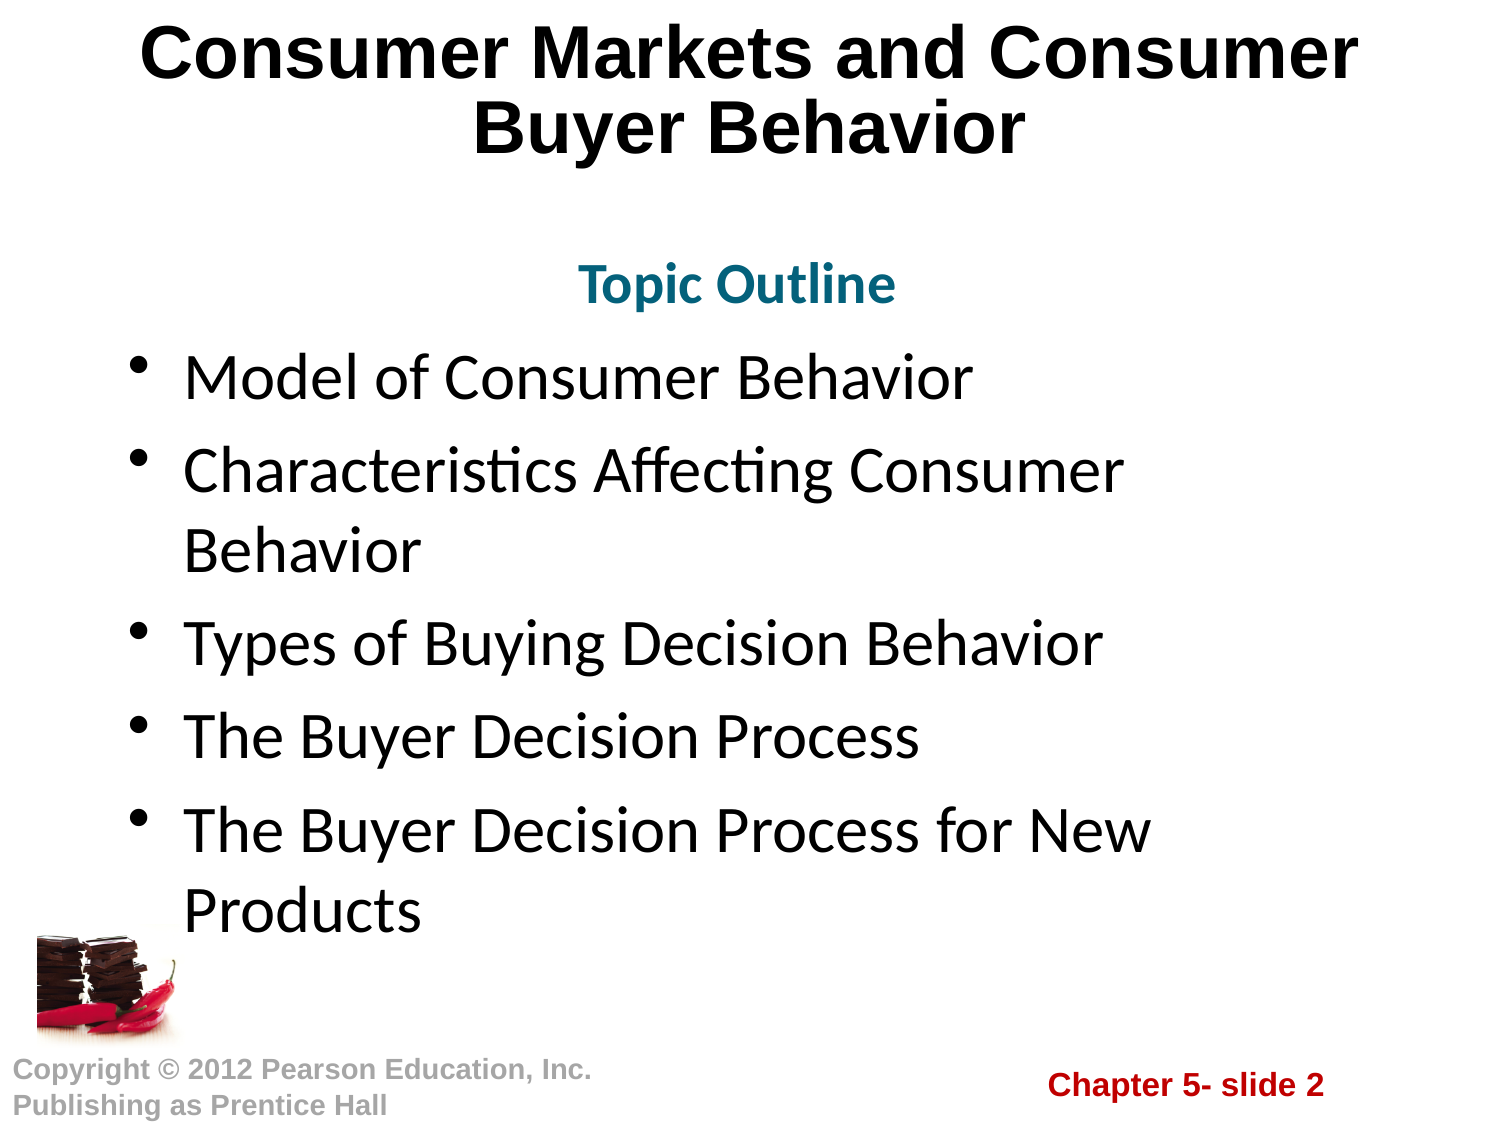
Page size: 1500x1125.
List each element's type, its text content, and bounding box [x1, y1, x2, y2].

title Consumer Markets and Consumer Buyer Behavior [112, 37, 1388, 226]
picture [37, 924, 188, 1050]
list Model of Consumer Behavior Characteristics Affecting Consumer Behavior Types of Buying Decision Behavior The Buyer Decision Process The Buyer Decision Process for New Products [112, 324, 1388, 1001]
list Topic Outline [149, 237, 1326, 301]
